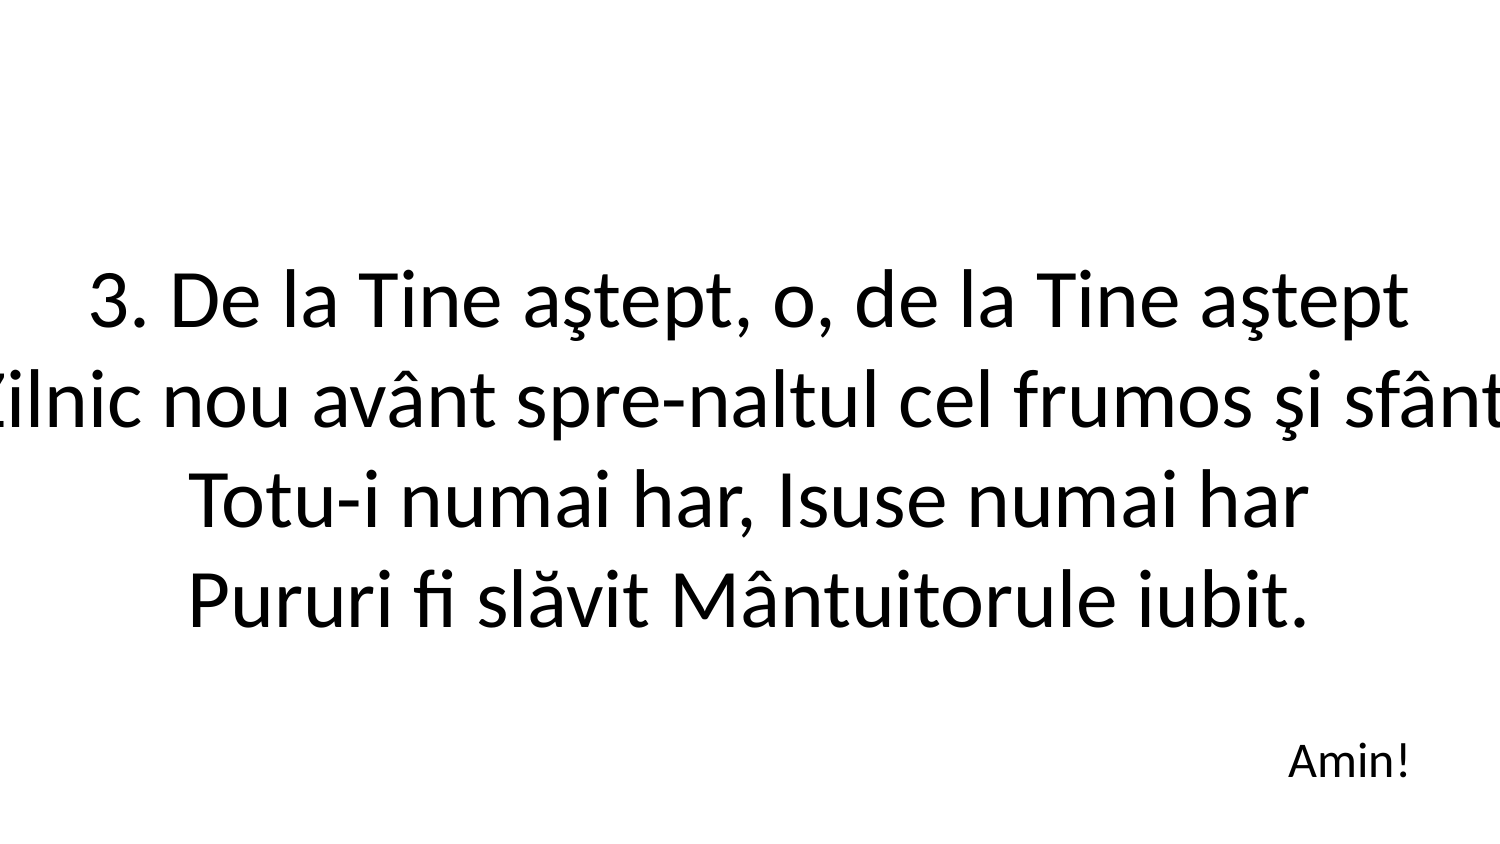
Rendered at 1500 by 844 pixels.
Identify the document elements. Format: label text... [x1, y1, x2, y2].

text_box 3. De la Tine aştept, o, de la Tine aştept Zilnic nou avânt spre-naltul cel frumos şi sfânt. Totu-i numai har, Isuse numai har Pururi fi slăvit Mântuitorule iubit. [0, 192, 1500, 652]
text_box Amin! [1273, 674, 1427, 795]
